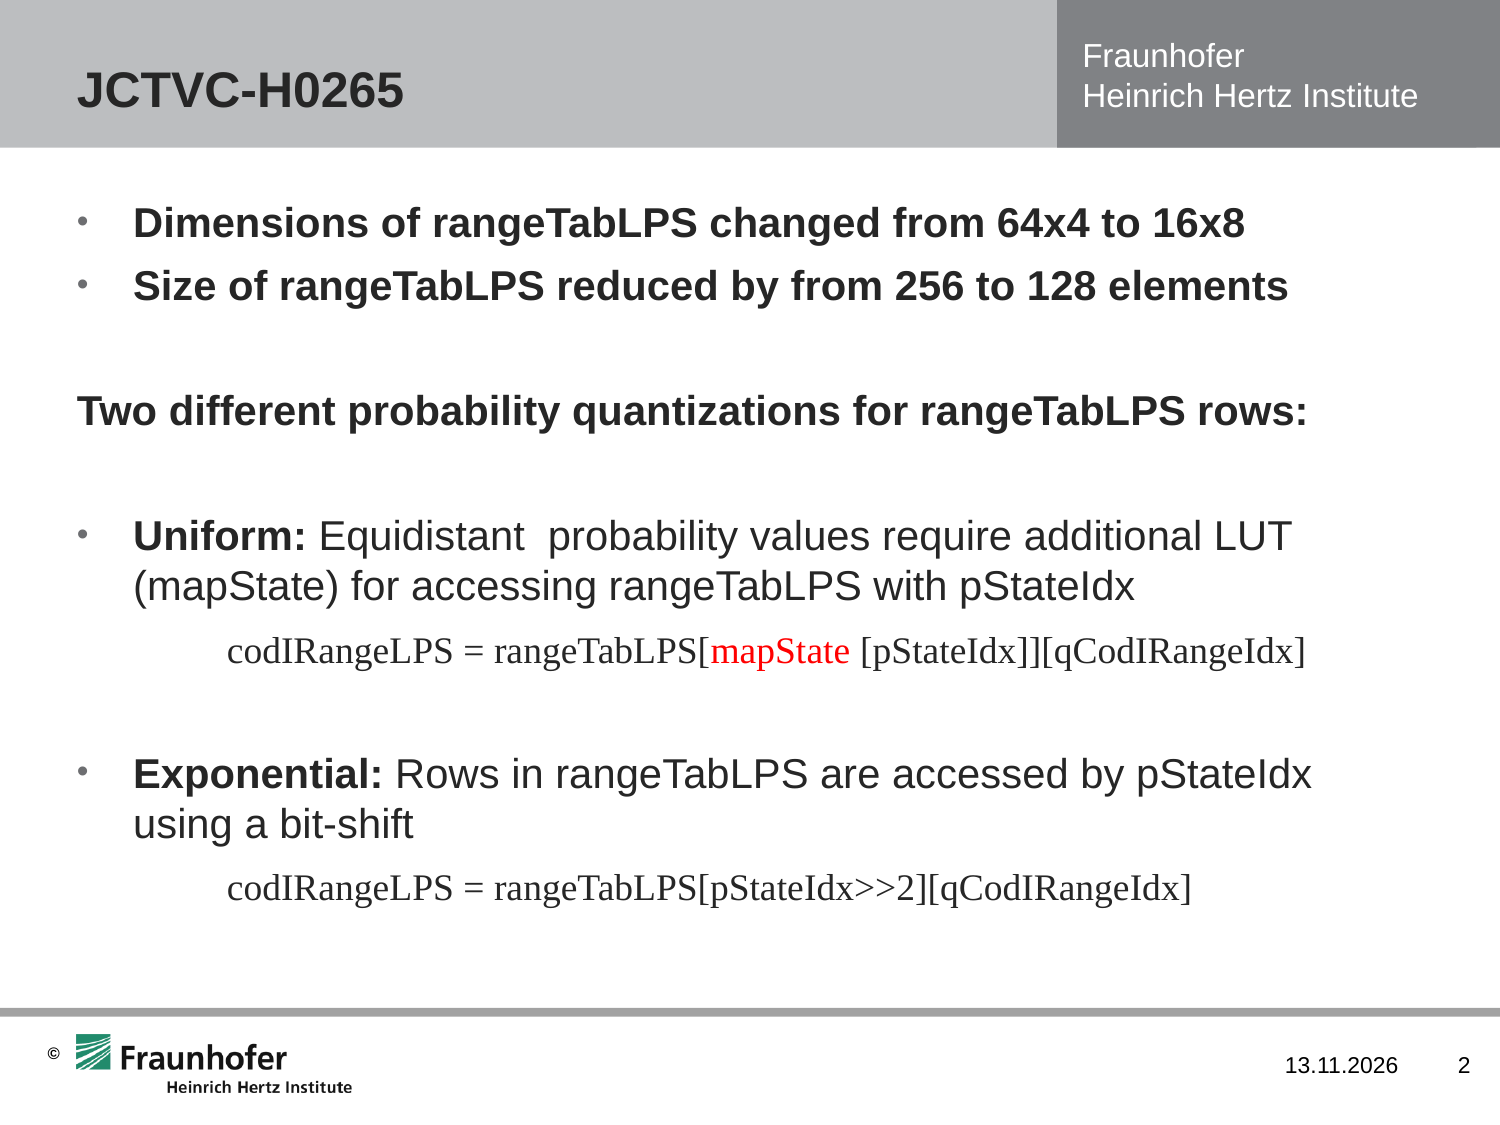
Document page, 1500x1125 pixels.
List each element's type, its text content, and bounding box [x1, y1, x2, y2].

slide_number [1019, 1034, 1394, 1094]
title JCTVC-H0265 [76, 58, 1022, 118]
list Dimensions of rangeTabLPS changed from 64x4 to 16x8 Size of rangeTabLPS reduced by from 256 to 128 elements Two different probability quantizations for rangeTabLPS rows: Uniform: Equidistant probability values require additional LUT (mapState) for accessing rangeTabLPS with pStateIdx codIRangeLPS = rangeTabLPS[mapState [pStateIdx]][qCodIRangeIdx] Exponential: Rows in rangeTabLPS are accessed by pStateIdx using a bit-shift codIRangeLPS = rangeTabLPS[pStateIdx>>2][qCodIRangeIdx] [76, 196, 1341, 988]
slide_number 2 [1394, 1034, 1471, 1094]
picture [76, 1034, 352, 1093]
